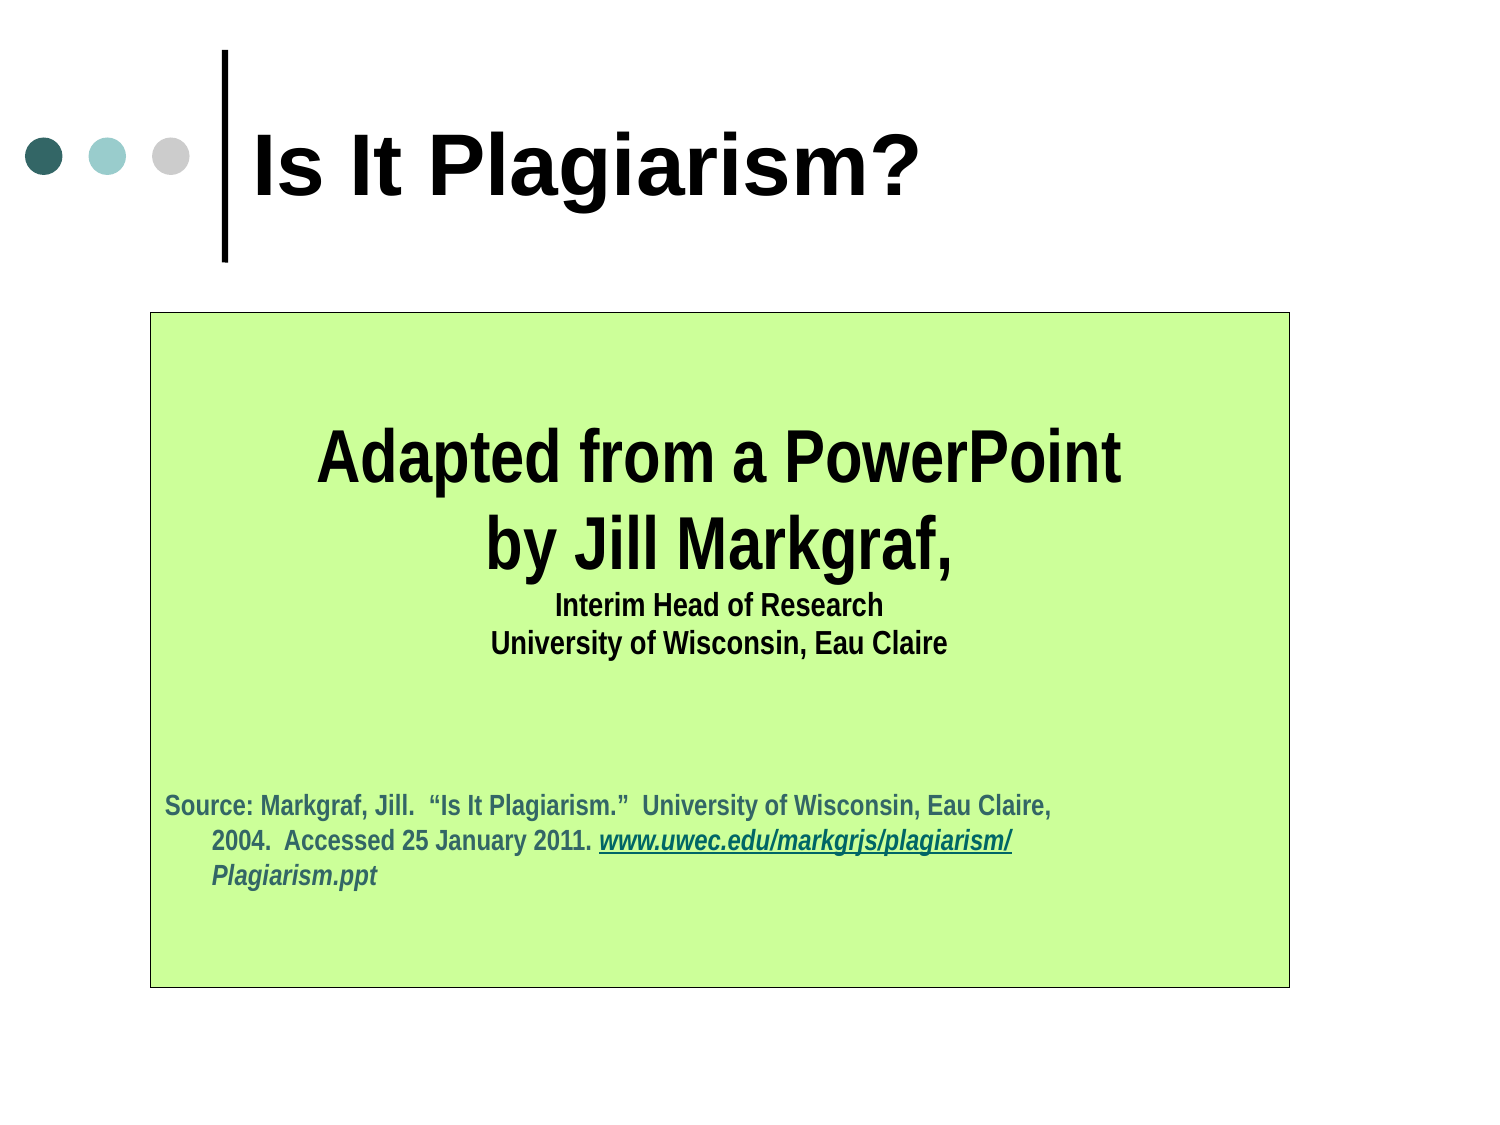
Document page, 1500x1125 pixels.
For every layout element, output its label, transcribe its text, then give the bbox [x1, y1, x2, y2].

title Is It Plagiarism? [237, 35, 1388, 286]
text_box Source: Markgraf, Jill. “Is It Plagiarism.” University of Wisconsin, Eau Claire, 2004. Accessed 25 January 2011. www.uwec.edu/markgrjs/plagiarism/ Plagiarism.ppt [149, 778, 1288, 899]
list Adapted from a PowerPoint by Jill Markgraf, Interim Head of Research University of Wisconsin, Eau Claire [150, 312, 1290, 988]
